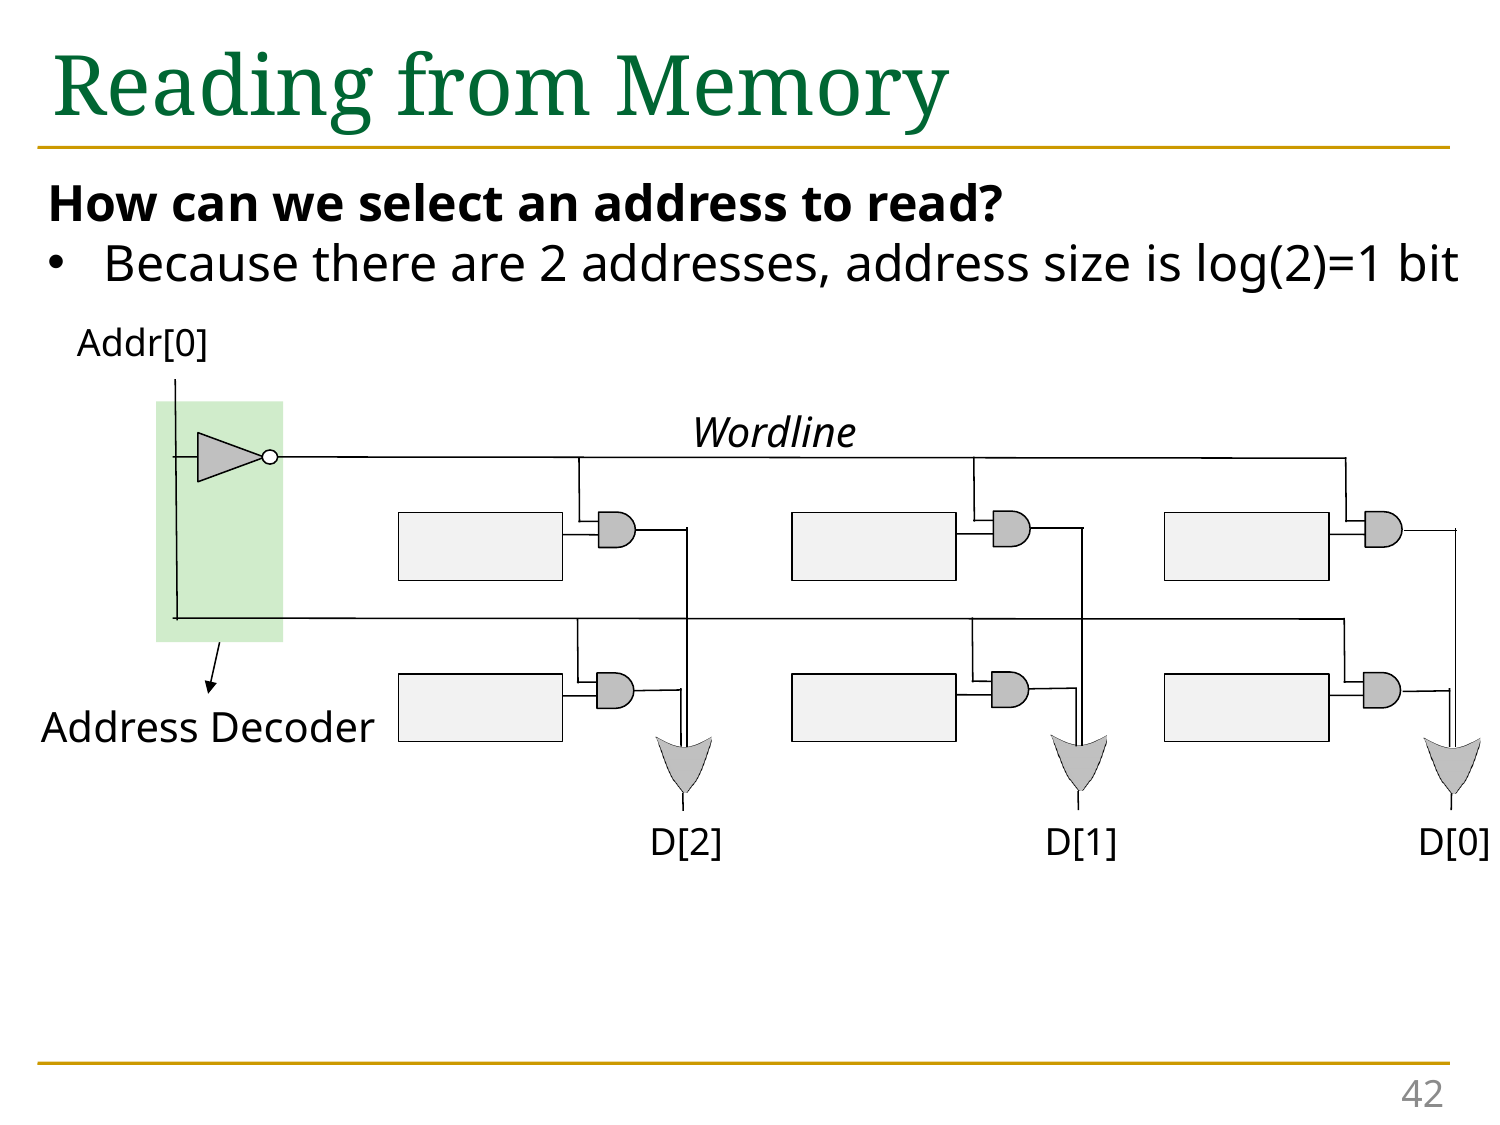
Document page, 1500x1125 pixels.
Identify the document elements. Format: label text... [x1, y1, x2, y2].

text_box Address Decoder [25, 693, 391, 759]
text_box Addr[0] [62, 311, 223, 372]
text_box [991, 671, 1028, 685]
text_box [262, 449, 278, 455]
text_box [514, 536, 563, 541]
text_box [262, 459, 278, 465]
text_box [598, 536, 628, 541]
text_box How can we select an address to read? Because there are 2 addresses, address size is log(2)=1 bit [32, 163, 1475, 299]
text_box [1164, 673, 1329, 686]
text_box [197, 459, 260, 465]
text_box [598, 512, 636, 534]
text_box [596, 672, 634, 688]
text_box D[0] [1402, 810, 1500, 870]
text_box [197, 432, 259, 455]
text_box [398, 673, 563, 742]
title Reading from Memory [37, 24, 1450, 163]
text_box D[2] [634, 810, 738, 871]
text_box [170, 401, 284, 626]
text_box [993, 511, 1030, 547]
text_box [1188, 536, 1329, 540]
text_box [677, 459, 872, 463]
text_box [596, 688, 633, 709]
text_box [197, 467, 239, 482]
text_box [398, 512, 563, 581]
text_box [1363, 672, 1400, 685]
text_box [791, 673, 956, 686]
text_box [1164, 512, 1329, 581]
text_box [174, 378, 178, 617]
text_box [805, 535, 956, 539]
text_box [1365, 536, 1394, 540]
text_box Wordline [677, 397, 872, 455]
picture [653, 736, 712, 794]
text_box [156, 401, 284, 643]
text_box [598, 539, 633, 548]
slide_number 42 [1121, 1066, 1460, 1125]
text_box D[1] [1029, 810, 1134, 870]
picture [1422, 736, 1481, 794]
text_box [791, 512, 956, 581]
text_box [207, 641, 220, 694]
picture [1048, 748, 1108, 792]
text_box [680, 687, 1450, 748]
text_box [993, 535, 1022, 539]
text_box [1365, 511, 1403, 548]
